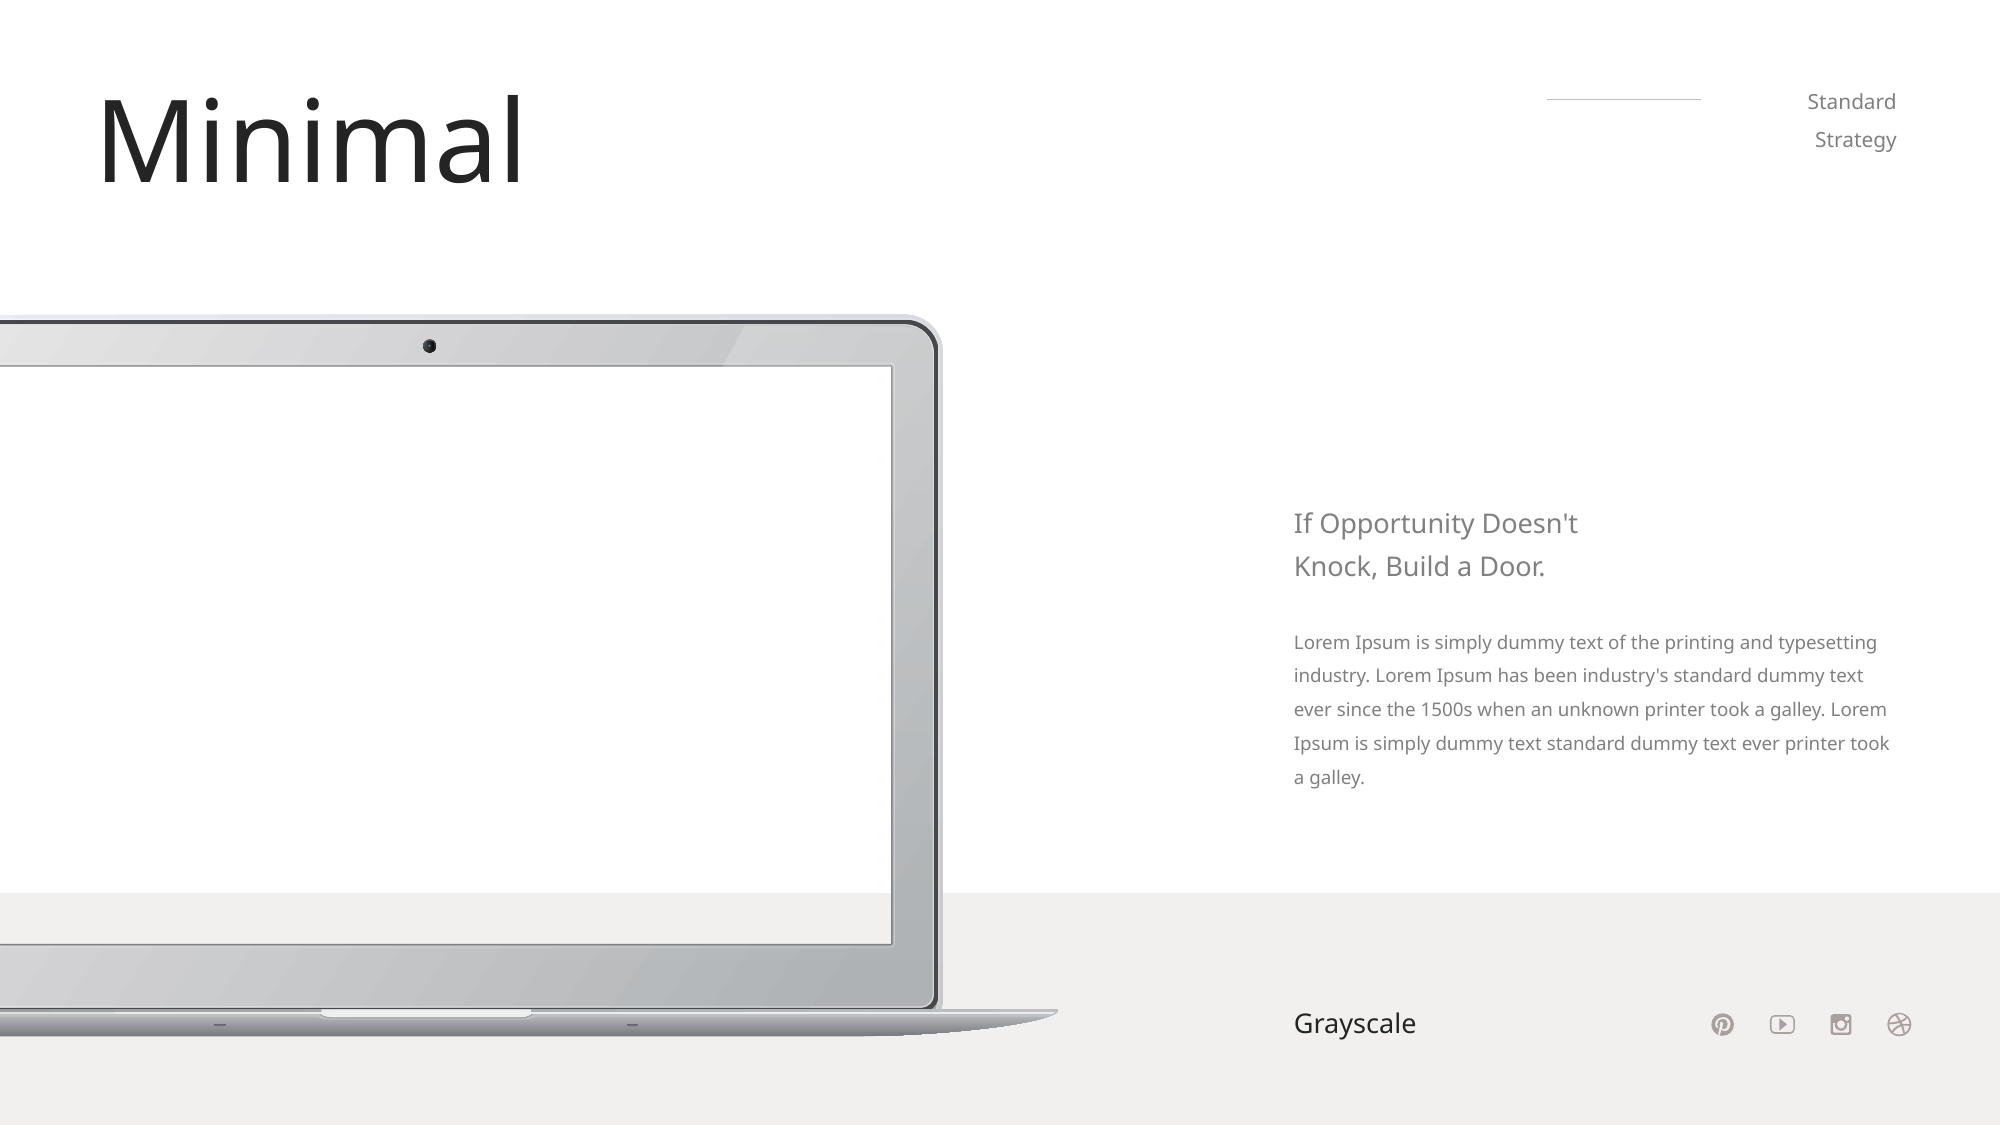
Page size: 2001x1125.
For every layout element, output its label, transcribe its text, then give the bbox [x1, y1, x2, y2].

text_box [0, 892, 2000, 1125]
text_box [0, 314, 1059, 1037]
text_box Lorem Ipsum is simply dummy text of the printing and typesetting industry. Lorem Ipsum has been industry's standard dummy text ever since the 1500s when an unknown printer took a galley. Lorem Ipsum is simply dummy text standard dummy text ever printer took a galley. [1279, 611, 1912, 796]
text_box Standard Strategy [1720, 69, 1912, 159]
text_box Minimal [79, 61, 765, 214]
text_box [1711, 1012, 1912, 1037]
text_box If Opportunity Doesn't Knock, Build a Door. [1279, 489, 1677, 589]
text_box Grayscale [1279, 998, 1509, 1047]
